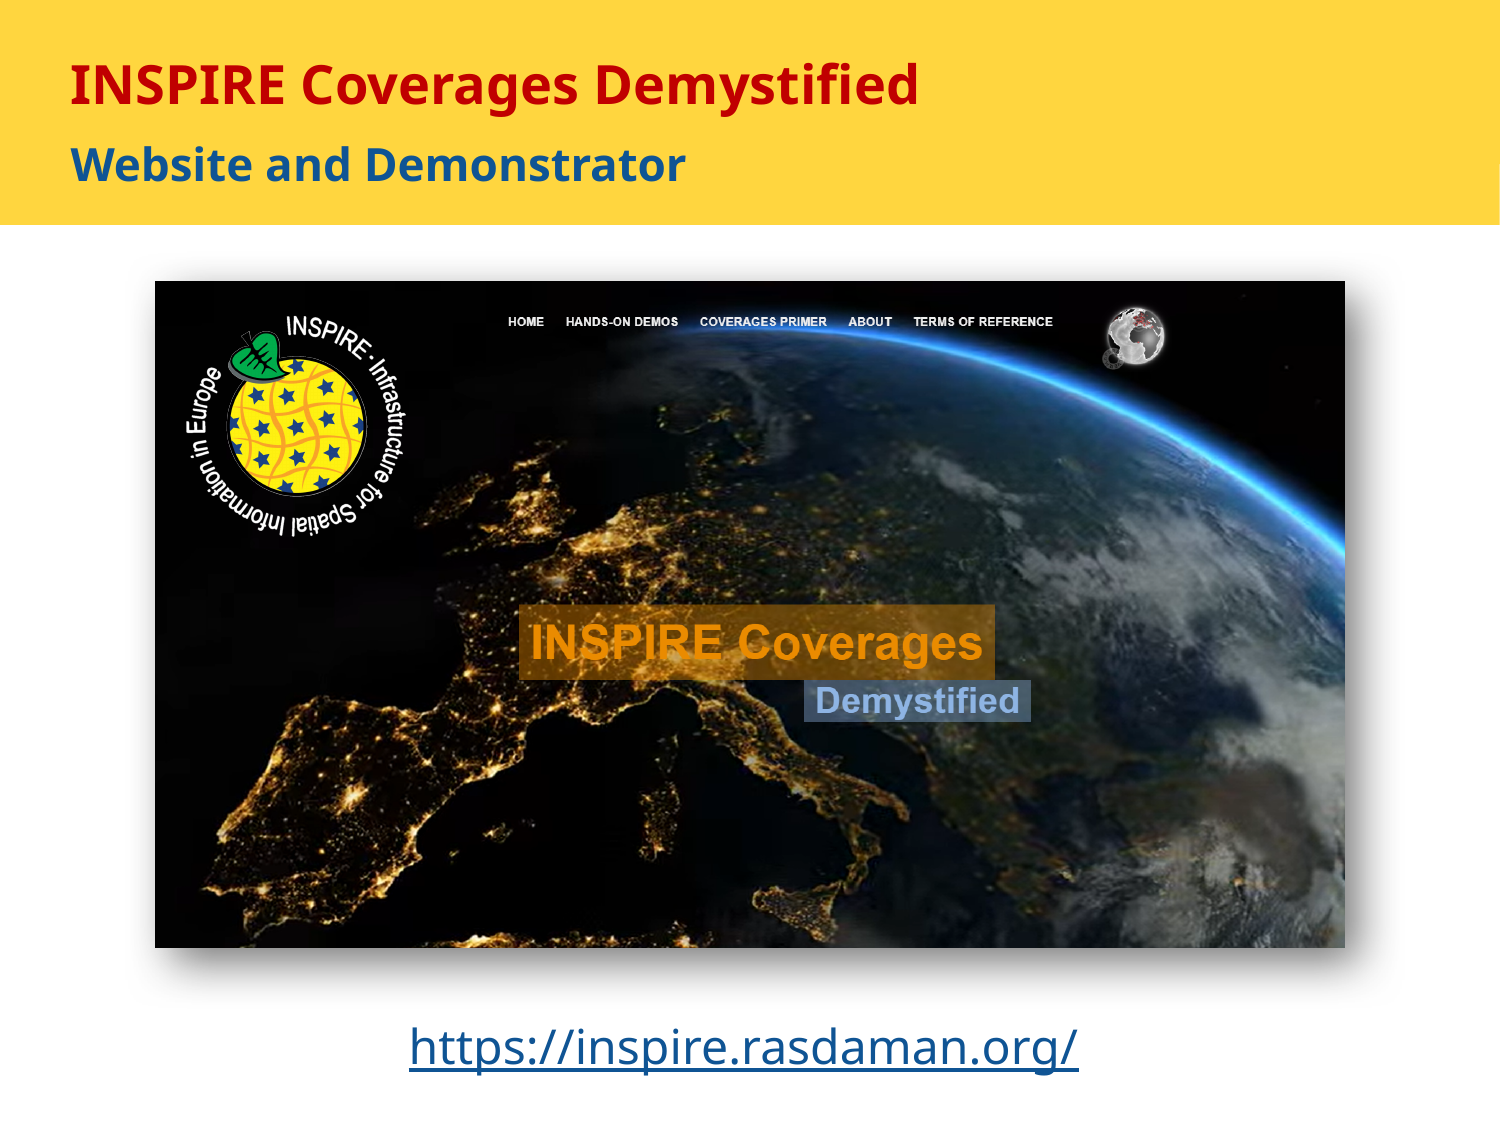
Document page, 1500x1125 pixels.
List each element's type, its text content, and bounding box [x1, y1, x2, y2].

title INSPIRE Coverages Demystified Website and Demonstrator [70, 50, 1430, 192]
list https://inspire.rasdaman.org/ [70, 299, 1430, 1090]
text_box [155, 280, 1345, 948]
